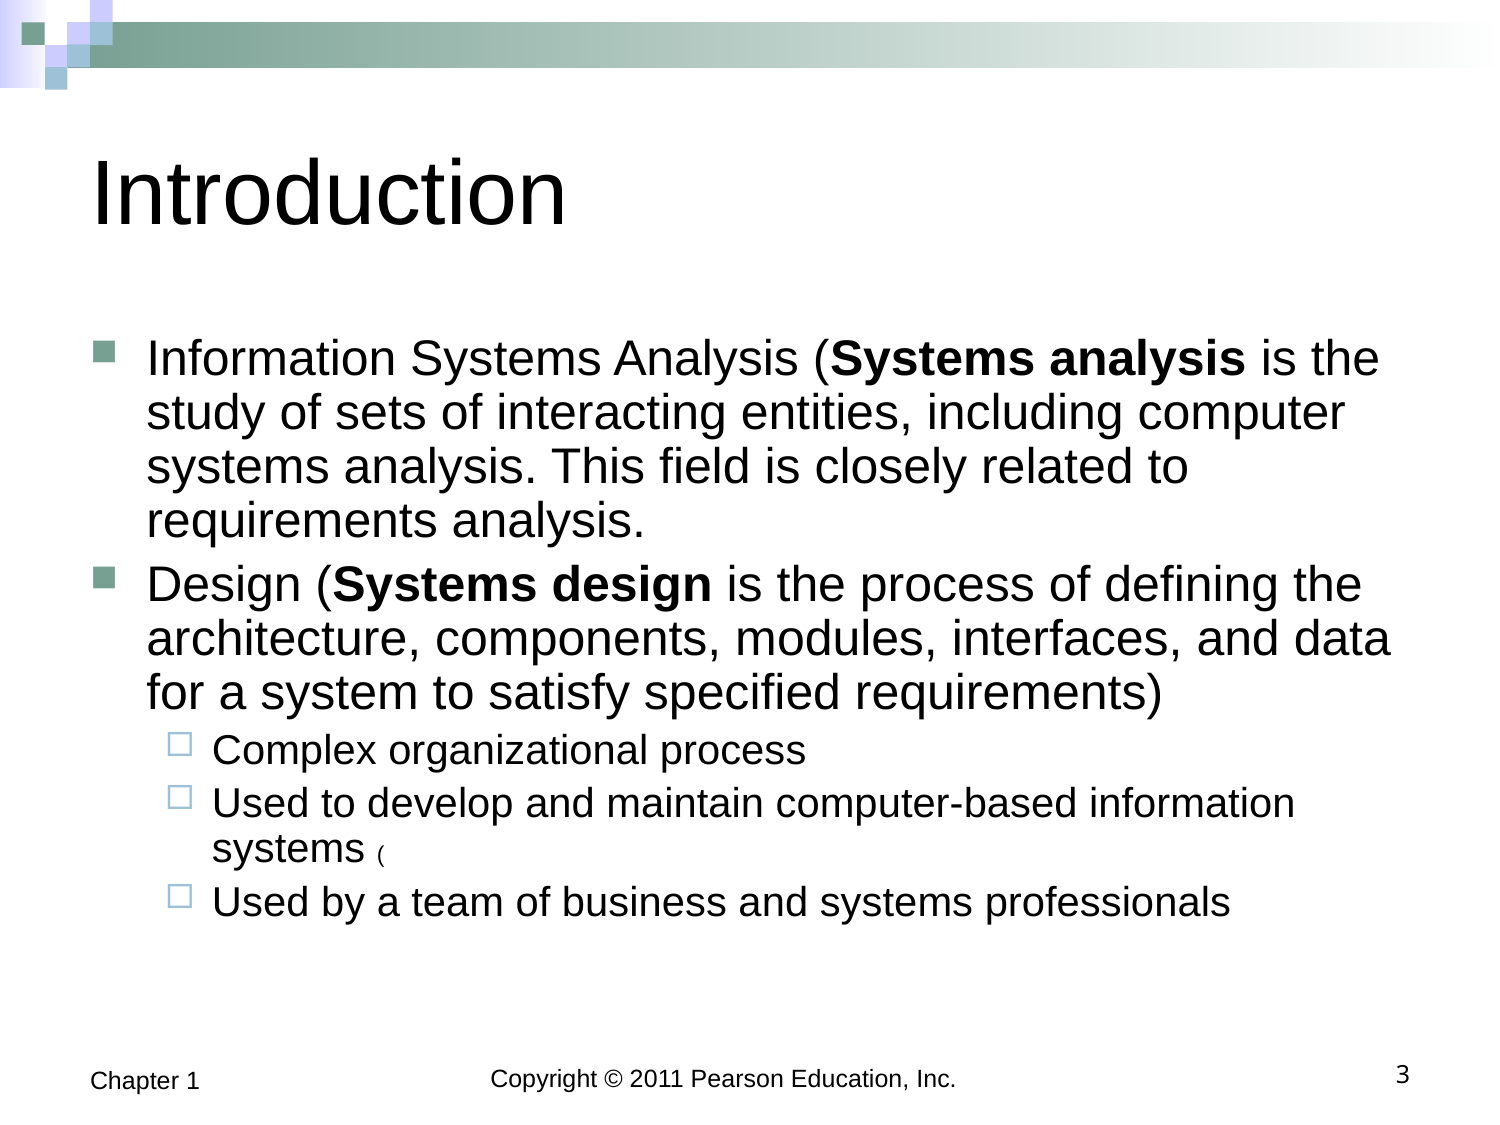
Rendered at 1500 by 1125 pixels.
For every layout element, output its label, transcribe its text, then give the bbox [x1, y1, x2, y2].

title Introduction [75, 75, 1425, 300]
slide_number 3 [1074, 1024, 1426, 1101]
list Information Systems Analysis (Systems analysis is the study of sets of interacting entities, including computer systems analysis. This field is closely related to requirements analysis. Design (Systems design is the process of defining the architecture, components, modules, interfaces, and data for a system to satisfy specified requirements) Complex organizational process Used to develop and maintain computer-based information systems ( Used by a team of business and systems professionals [75, 324, 1425, 963]
slide_number Chapter 1 [74, 1024, 426, 1103]
footer Copyright © 2011 Pearson Education, Inc. [426, 1024, 1074, 1101]
